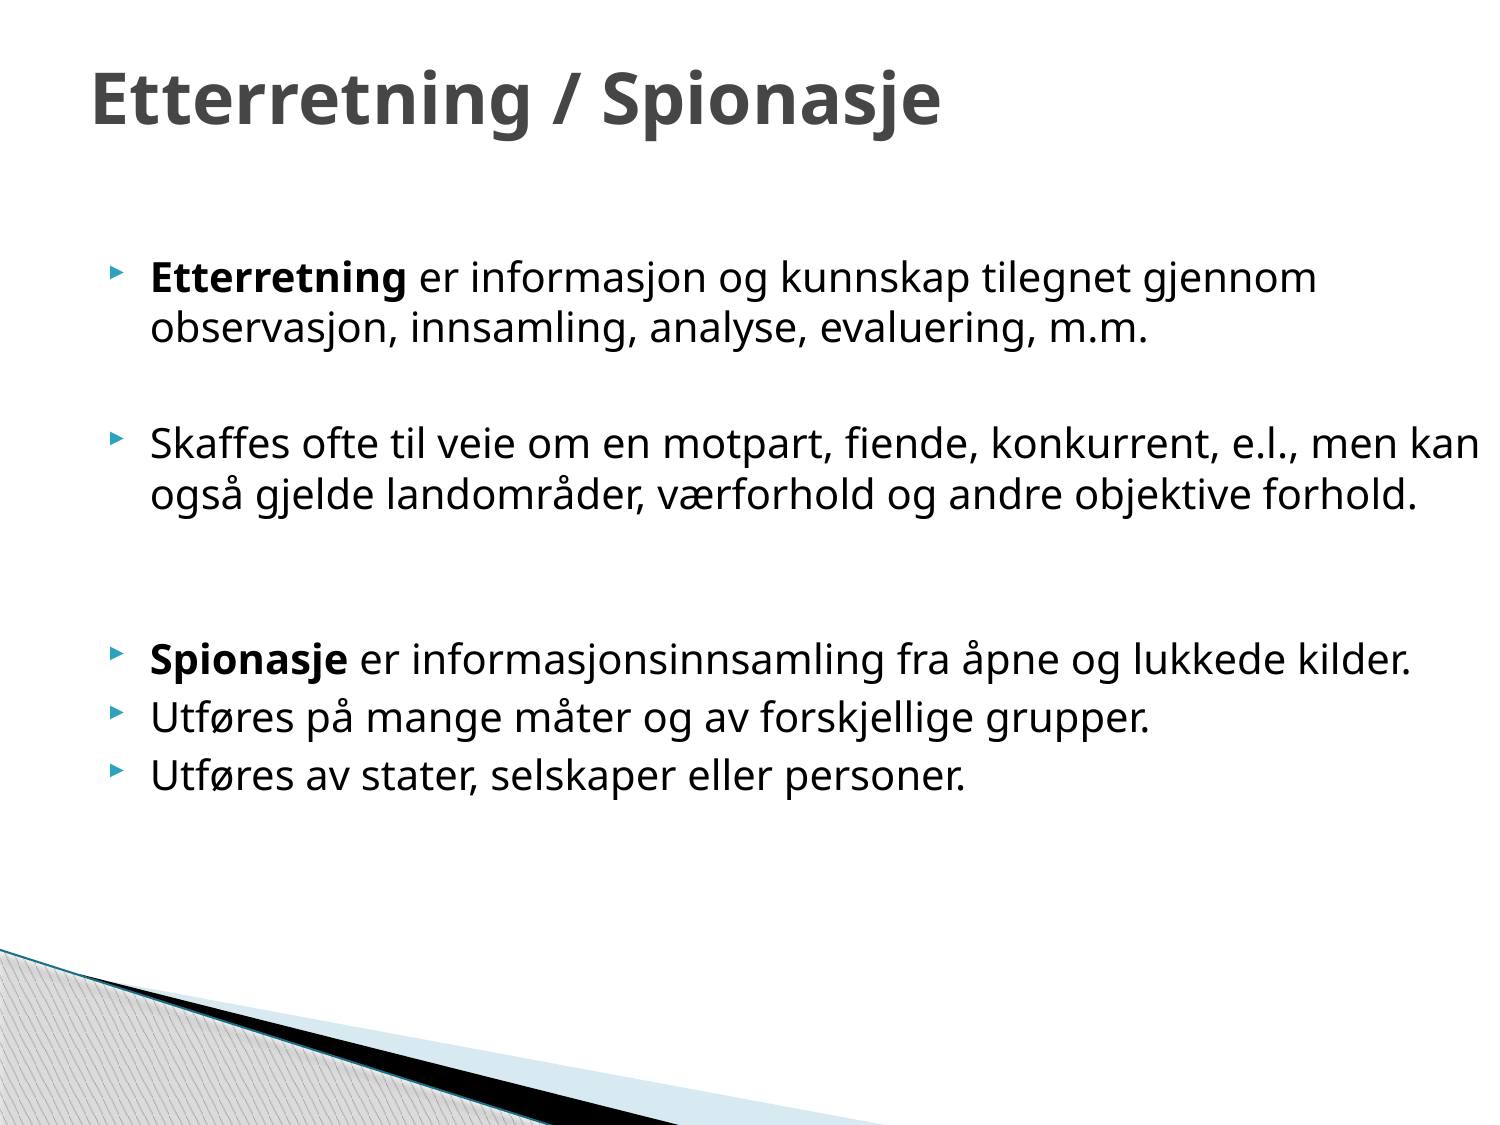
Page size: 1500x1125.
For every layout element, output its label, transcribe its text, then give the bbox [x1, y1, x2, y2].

title Etterretning / Spionasje [75, 45, 1425, 233]
list Etterretning er informasjon og kunnskap tilegnet gjennom observasjon, innsamling, analyse, evaluering, m.m. Skaffes ofte til veie om en motpart, fiende, konkurrent, e.l., men kan også gjelde landområder, værforhold og andre objektive forhold. Spionasje er informasjonsinnsamling fra åpne og lukkede kilder. Utføres på mange måter og av forskjellige grupper. Utføres av stater, selskaper eller personer. [75, 243, 1500, 986]
